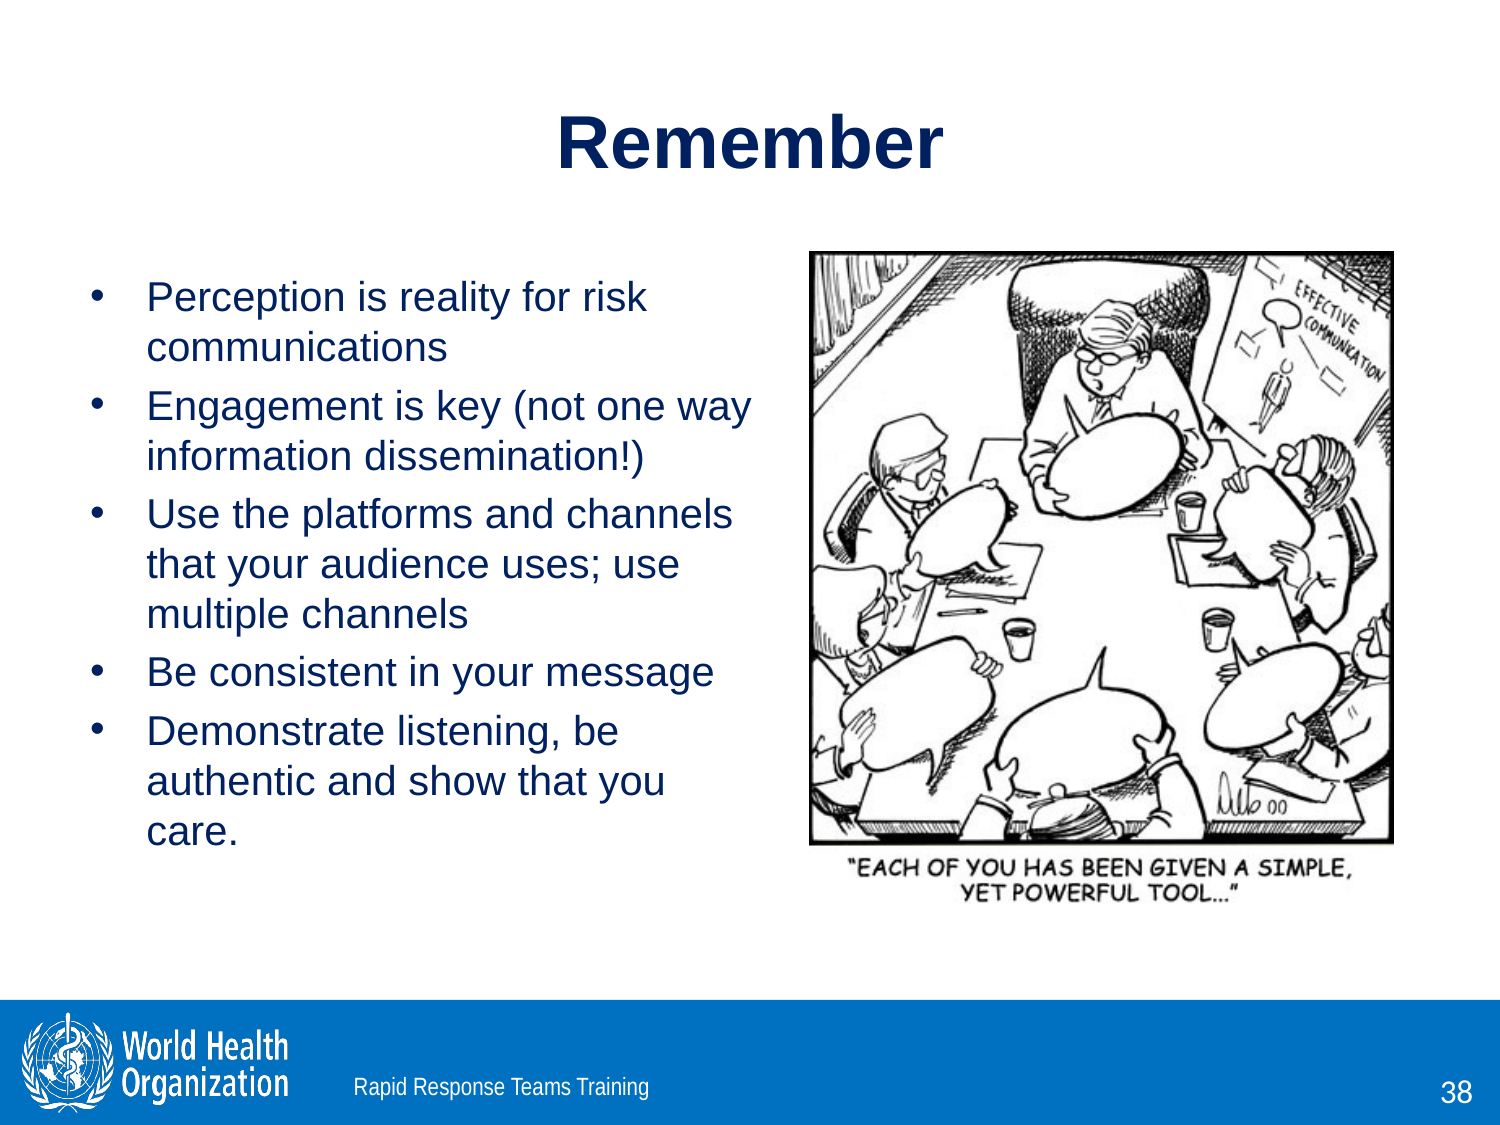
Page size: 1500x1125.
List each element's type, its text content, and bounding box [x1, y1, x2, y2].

picture [21, 1012, 288, 1113]
title Remember [75, 45, 1425, 233]
list Perception is reality for risk communications Engagement is key (not one way information dissemination!) Use the platforms and channels that your audience uses; use multiple channels Be consistent in your message Demonstrate listening, be authentic and show that you care. [75, 262, 774, 1005]
picture [808, 251, 1394, 929]
